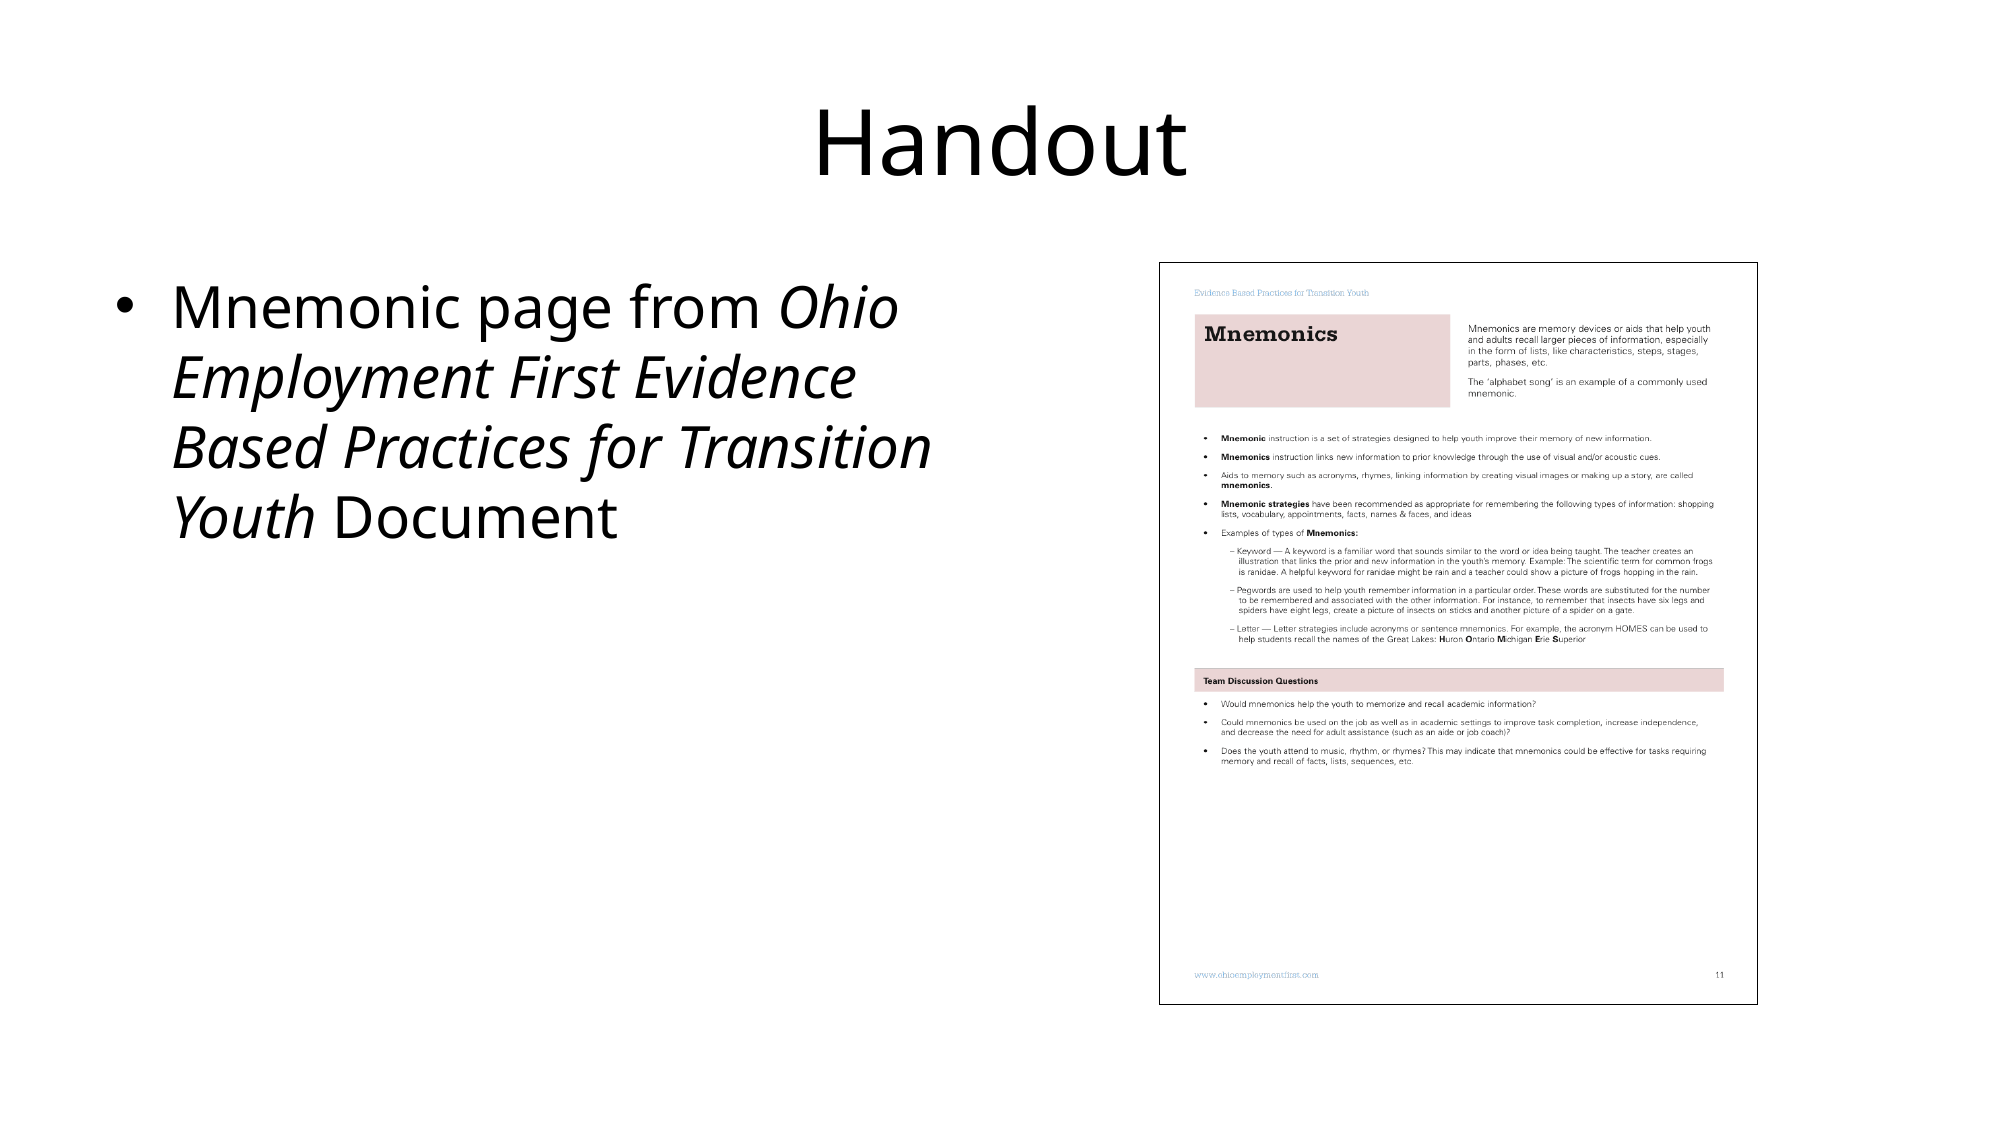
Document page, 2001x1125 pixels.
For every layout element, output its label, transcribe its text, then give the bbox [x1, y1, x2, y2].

title Handout [99, 45, 1900, 233]
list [1158, 262, 1758, 1006]
list Mnemonic page from Ohio Employment First Evidence Based Practices for Transition Youth Document [99, 262, 984, 1005]
